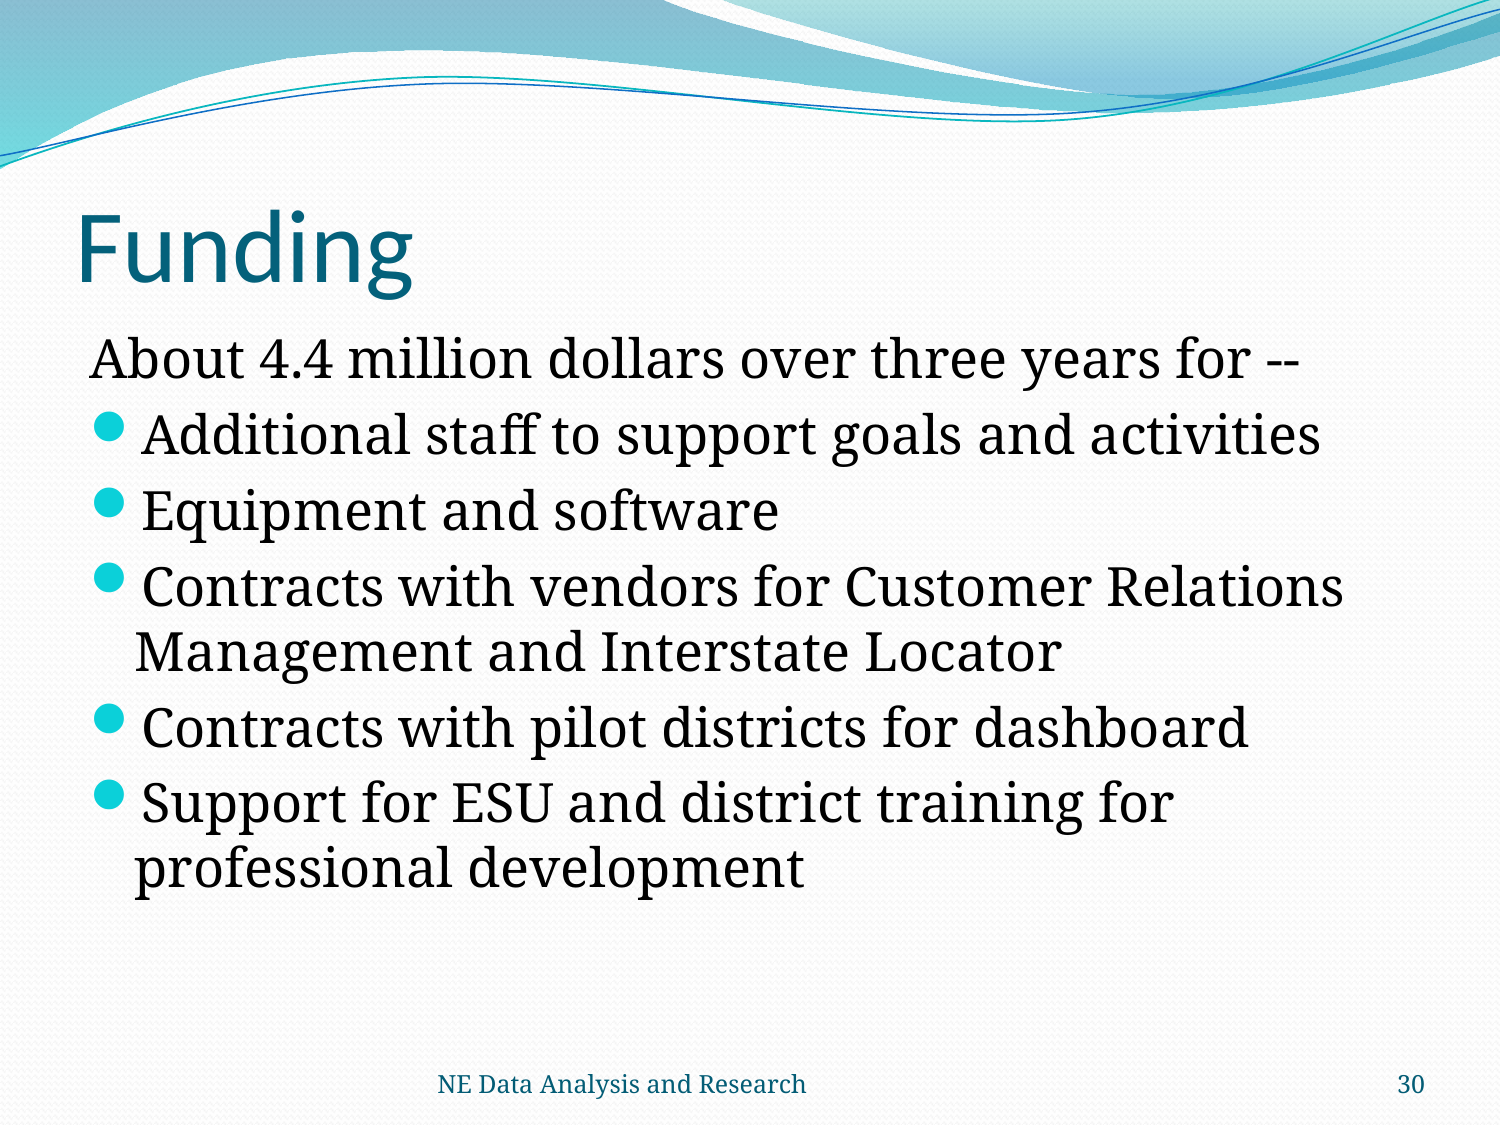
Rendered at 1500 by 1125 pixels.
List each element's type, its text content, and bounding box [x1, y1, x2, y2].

slide_number 30 [1299, 1042, 1425, 1103]
list About 4.4 million dollars over three years for -- Additional staff to support goals and activities Equipment and software Contracts with vendors for Customer Relations Management and Interstate Locator Contracts with pilot districts for dashboard Support for ESU and district training for professional development [75, 317, 1425, 1038]
footer NE Data Analysis and Research [437, 1042, 988, 1103]
title Funding [75, 115, 1425, 303]
